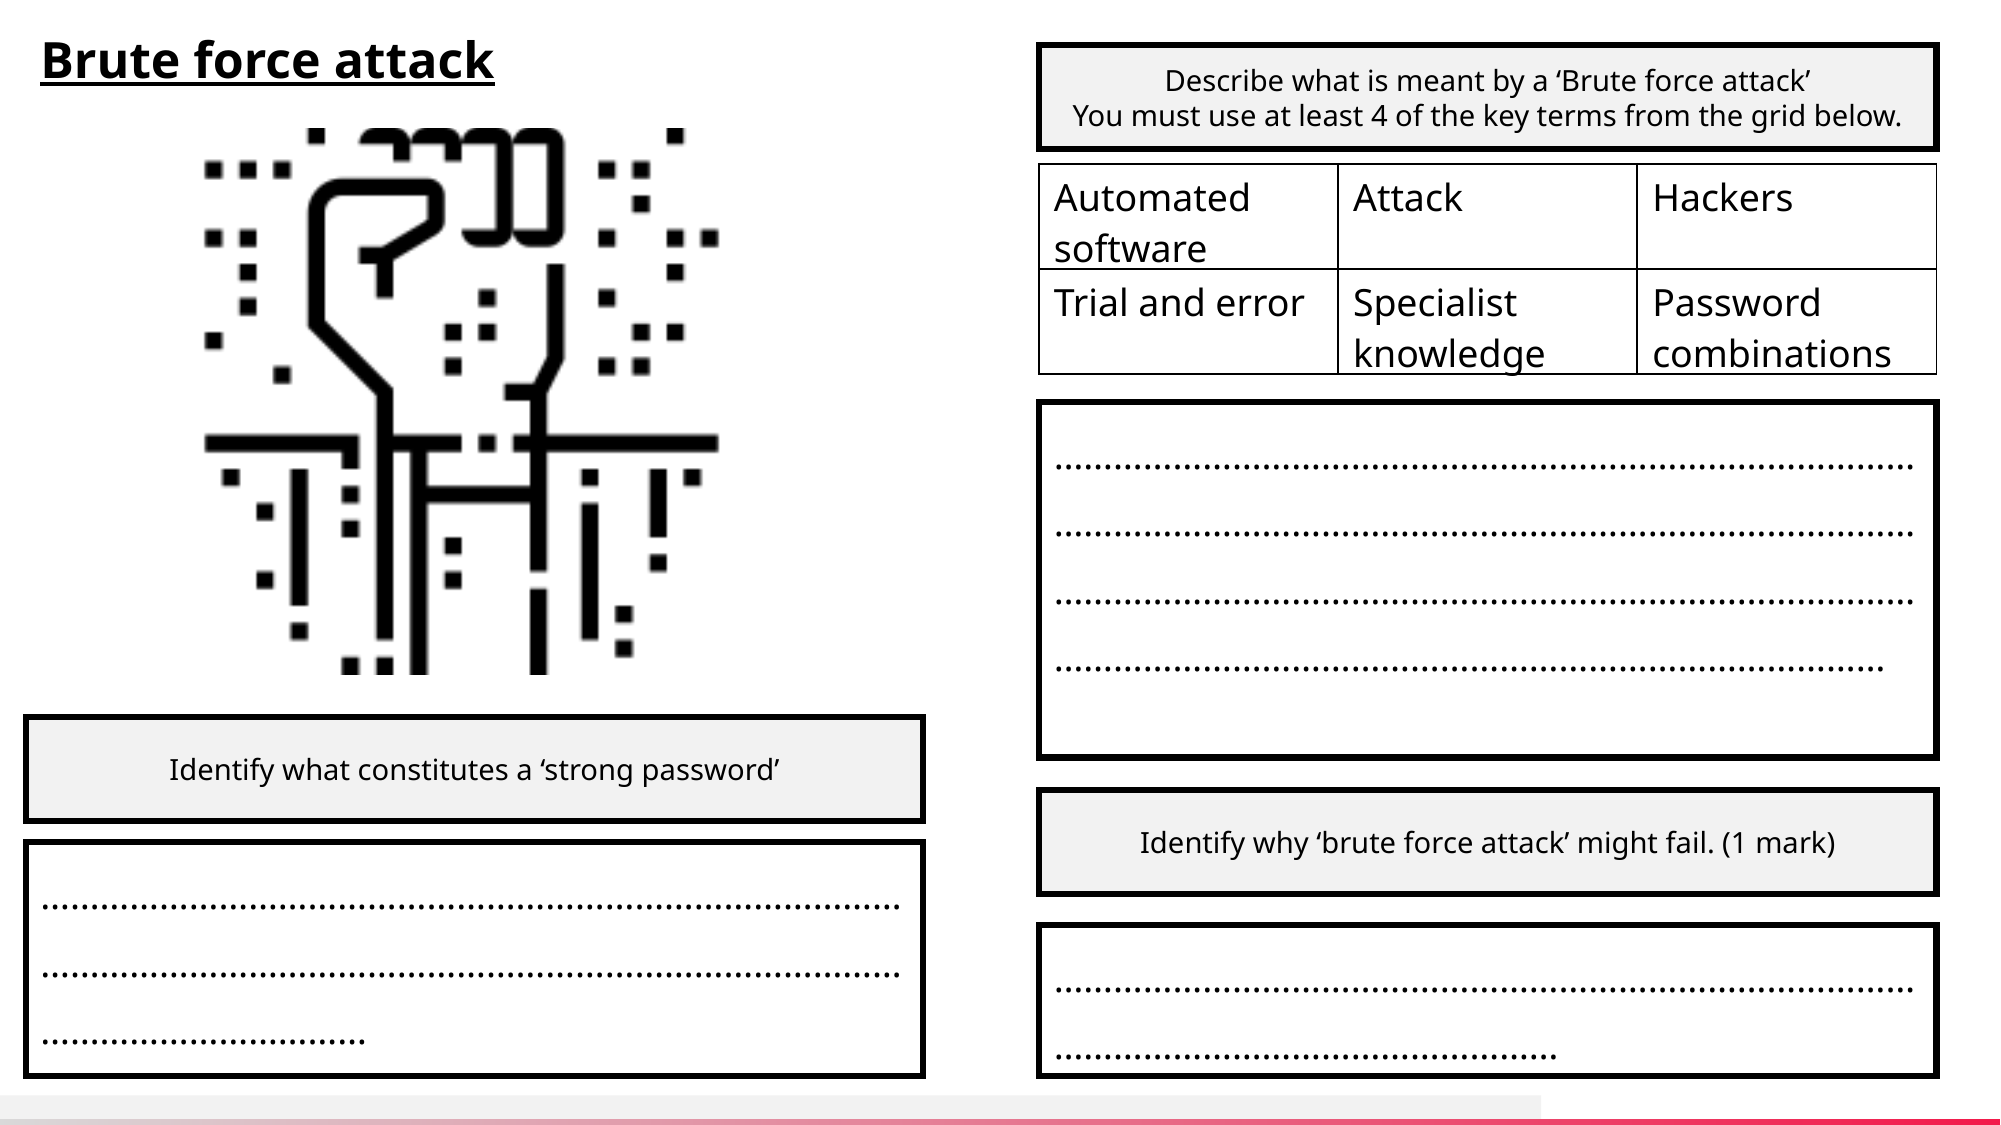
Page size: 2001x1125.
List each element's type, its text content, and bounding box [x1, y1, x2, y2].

text_box Brute force attack [25, 21, 1095, 96]
table_cell Password combinations [1638, 270, 1936, 373]
table_header Automated software [1040, 165, 1337, 268]
text_box ………………………………………………………………………………………………………………………………………………………………………………………………………………………………………………………………………………………………………………… [1038, 401, 1938, 758]
table_cell Specialist knowledge [1339, 270, 1636, 373]
picture [189, 128, 736, 675]
text_box Identify what constitutes a ‘strong password’ [25, 716, 924, 822]
text_box ……………………………………………………………………………………………………………………………………………………………………………………… [25, 841, 924, 1077]
table_cell Trial and error [1040, 270, 1337, 373]
text_box Describe what is meant by a ‘Brute force attack’ You must use at least 4 of the key terms from the grid below. [1038, 44, 1938, 150]
text_box ………………………………………………………………………………………………………………………… [1038, 924, 1938, 1077]
table_header Attack [1339, 165, 1636, 268]
table_header Hackers [1638, 165, 1936, 268]
text_box Identify why ‘brute force attack’ might fail. (1 mark) [1038, 789, 1938, 895]
